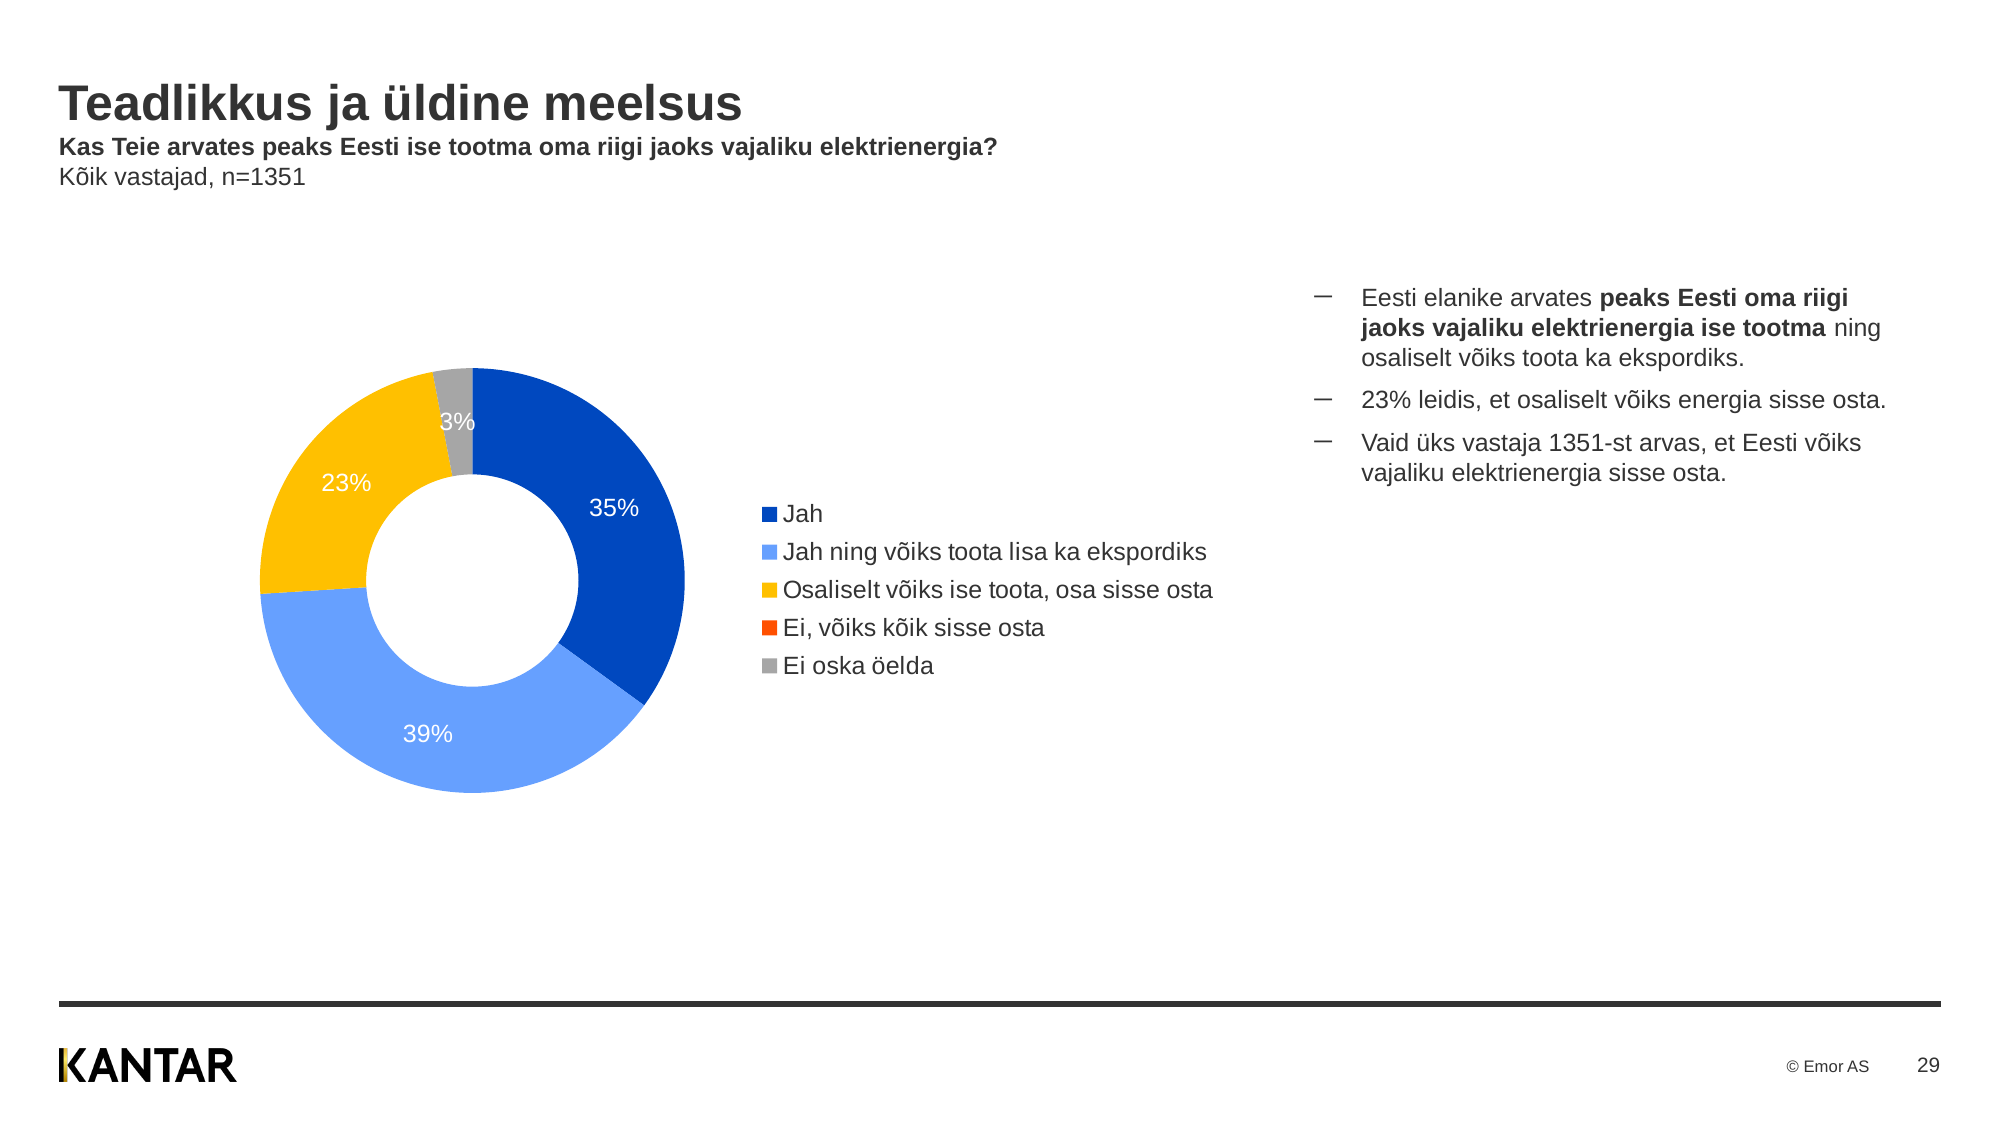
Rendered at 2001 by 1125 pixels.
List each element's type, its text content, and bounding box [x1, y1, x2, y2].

slide_number 29 [1780, 1048, 1941, 1081]
chart [79, 321, 1301, 872]
title Teadlikkus ja üldine meelsus Kas Teie arvates peaks Eesti ise tootma oma riigi jaoks vajaliku elektrienergia? Kõik vastajad, n=1351 [59, 70, 1941, 137]
text_box Eesti elanike arvates peaks Eesti oma riigi jaoks vajaliku elektrienergia ise tootma ning osaliselt võiks toota ka ekspordiks. 23% leidis, et osaliselt võiks energia sisse osta. Vaid üks vastaja 1351-st arvas, et Eesti võiks vajaliku elektrienergia sisse osta. [1314, 281, 1920, 546]
picture [59, 1048, 237, 1082]
